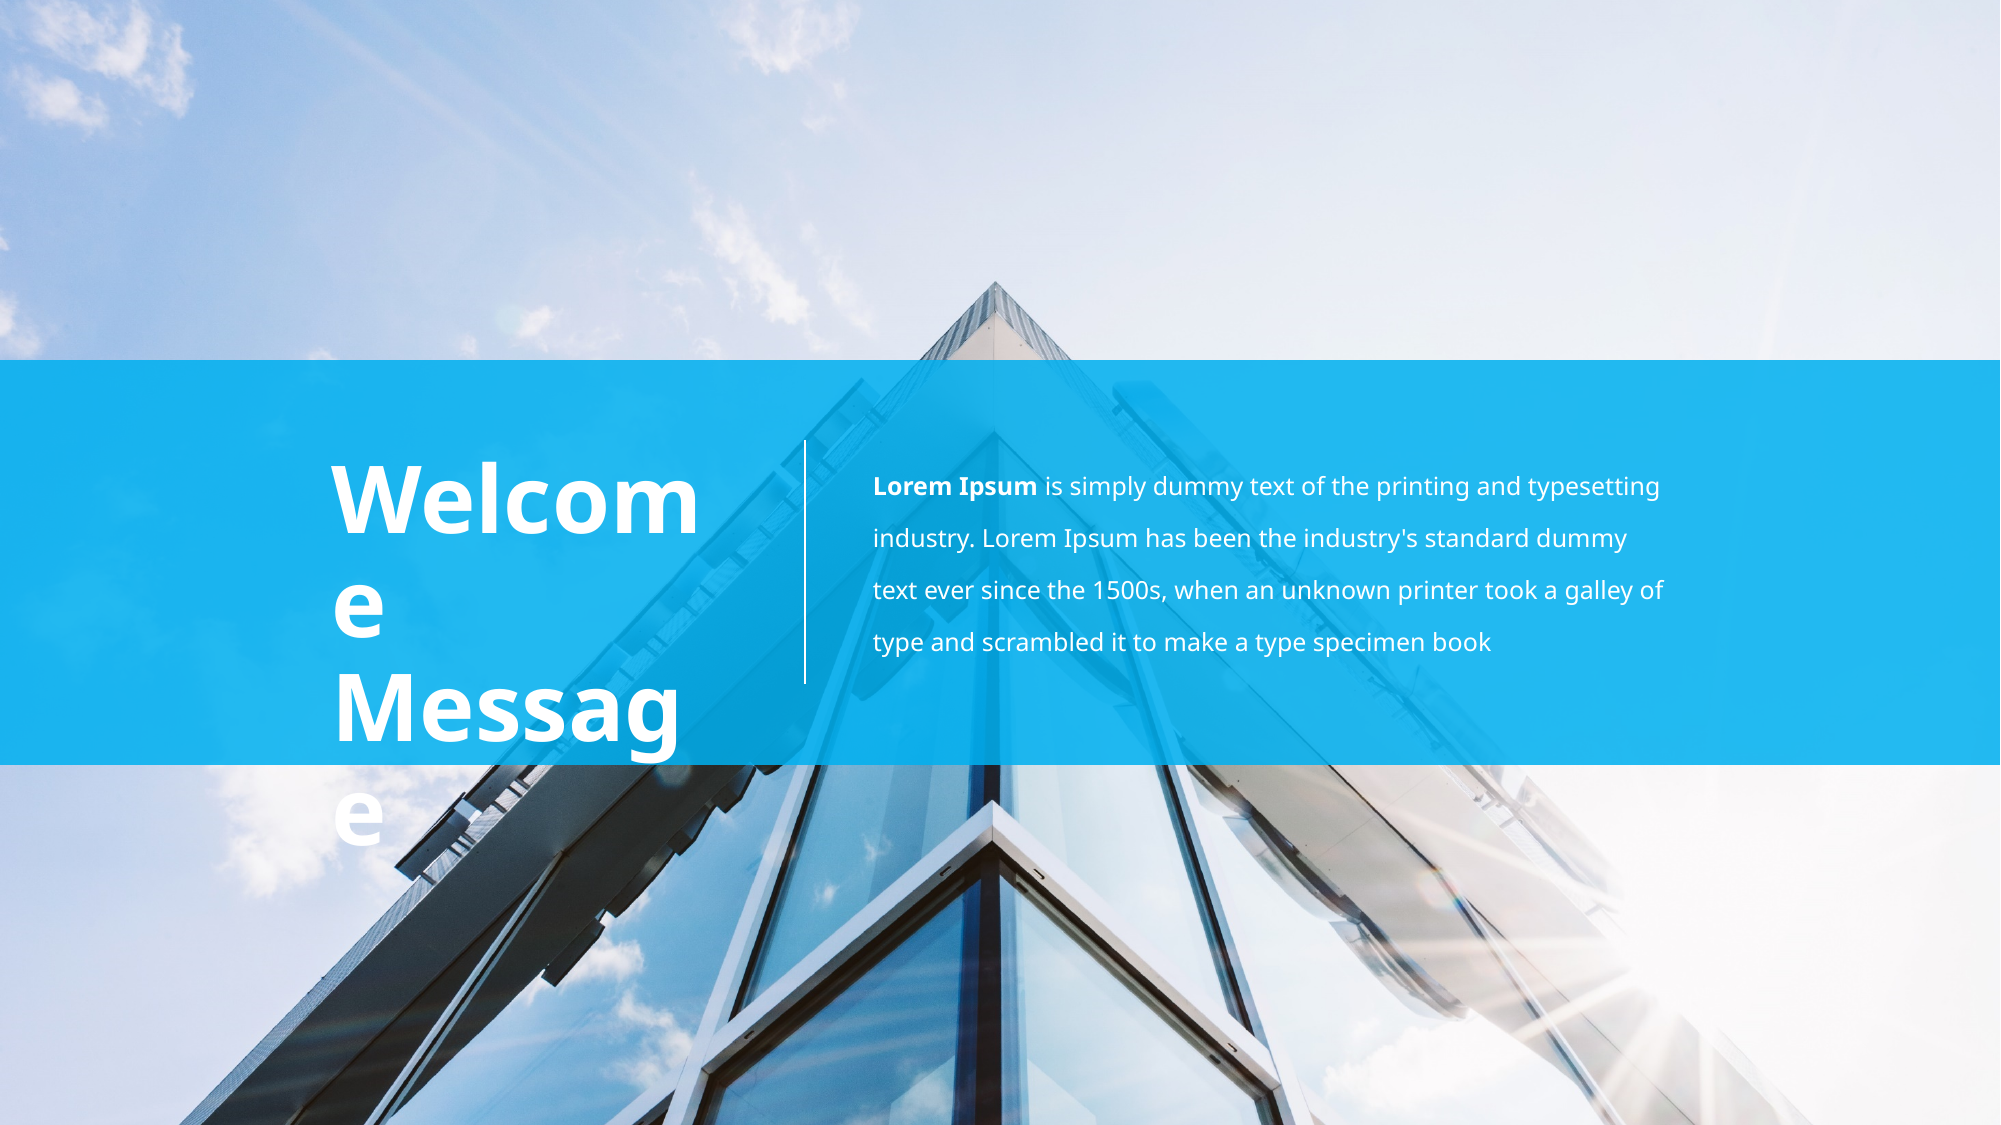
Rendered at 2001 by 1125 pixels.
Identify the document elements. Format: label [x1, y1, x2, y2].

text_box [316, 440, 1684, 685]
picture [0, 0, 2000, 1125]
